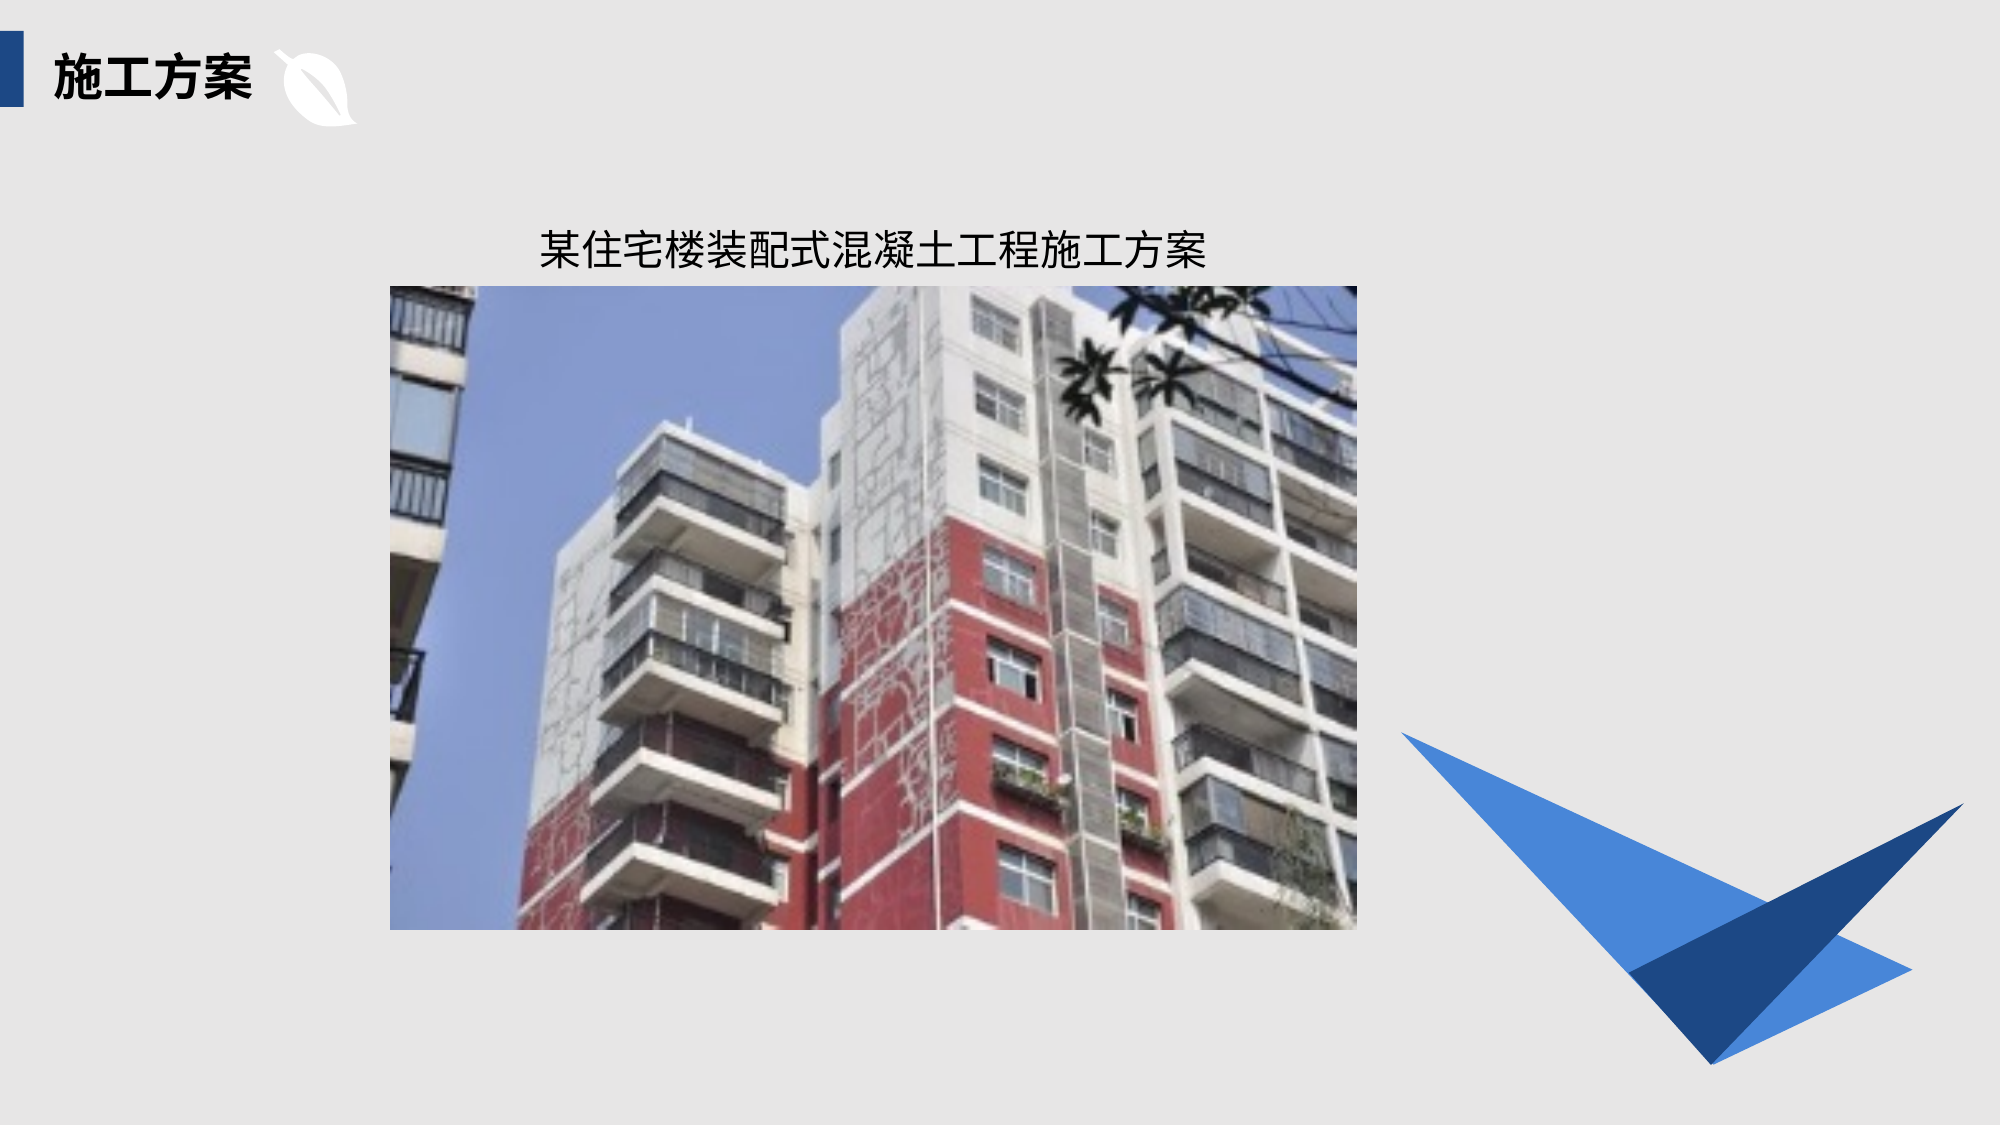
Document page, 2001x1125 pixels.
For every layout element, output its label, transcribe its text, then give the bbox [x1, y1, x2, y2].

text_box [1628, 803, 1964, 1065]
text_box [1401, 732, 1767, 992]
text_box 某住宅楼装配式混凝土工程施工方案 [524, 216, 1223, 281]
picture [389, 286, 1357, 930]
text_box 施工方案 [39, 37, 269, 113]
text_box [273, 49, 358, 127]
text_box [1712, 935, 1913, 1065]
text_box [0, 30, 24, 107]
